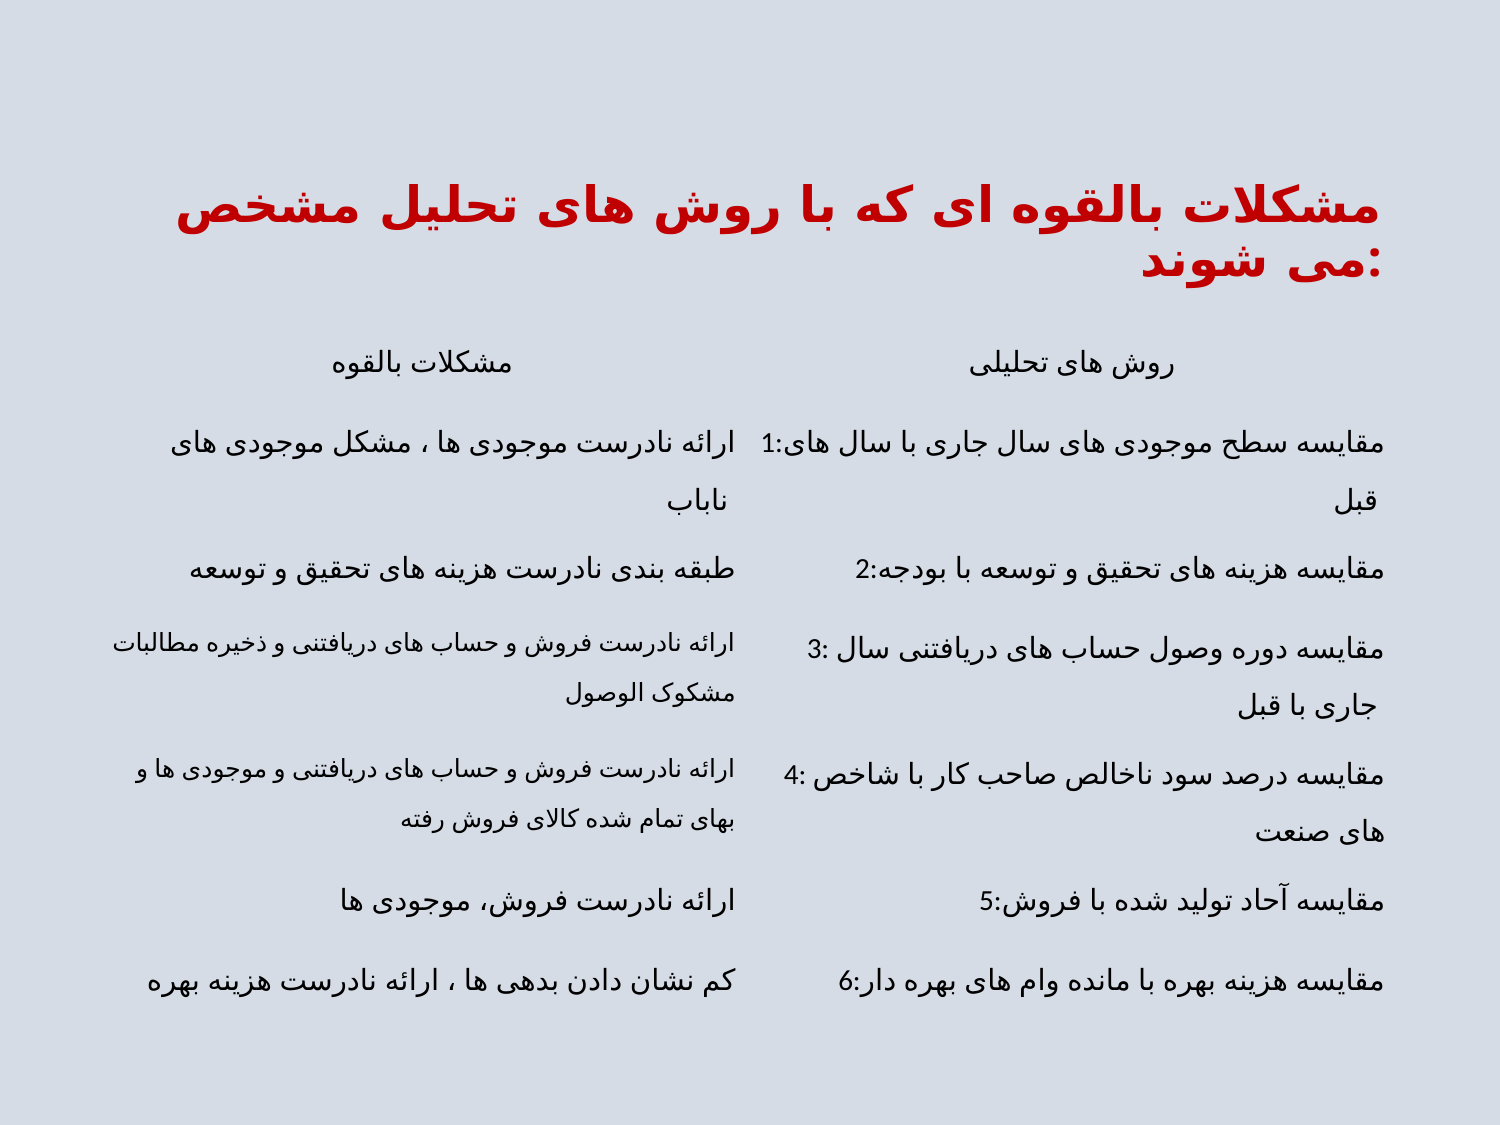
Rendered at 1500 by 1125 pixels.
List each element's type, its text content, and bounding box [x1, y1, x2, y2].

table_cell ارائه نادرست فروش و حساب های دریافتنی و ذخیره مطالبات مشکوک الوصول [98, 607, 747, 734]
table_cell 5:مقایسه آحاد تولید شده با فروش [747, 860, 1397, 939]
table_header مشکلات بالقوه [98, 322, 747, 402]
table_cell ارائه نادرست فروش، موجودی ها [98, 860, 747, 939]
table_cell 2:مقایسه هزینه های تحقیق و توسعه با بودجه [747, 528, 1397, 607]
title مشکلات بالقوه ای که با روش های تحلیل مشخص می شوند: [112, 131, 1397, 322]
table_cell 4: مقایسه درصد سود ناخالص صاحب کار با شاخص های صنعت [747, 734, 1397, 860]
table_cell ارائه نادرست موجودی ها ، مشکل موجودی های ناباب [98, 402, 747, 528]
table_cell طبقه بندی نادرست هزینه های تحقیق و توسعه [98, 528, 747, 607]
table_cell کم نشان دادن بدهی ها ، ارائه نادرست هزینه بهره [98, 939, 747, 1019]
table_cell 3: مقایسه دوره وصول حساب های دریافتنی سال جاری با قبل [747, 607, 1397, 734]
table_cell 1:مقایسه سطح موجودی های سال جاری با سال های قبل [747, 402, 1397, 528]
table_cell ارائه نادرست فروش و حساب های دریافتنی و موجودی ها و بهای تمام شده کالای فروش رفته [98, 734, 747, 860]
table_header روش های تحلیلی [747, 322, 1397, 402]
table_cell 6:مقایسه هزینه بهره با مانده وام های بهره دار [747, 939, 1397, 1019]
